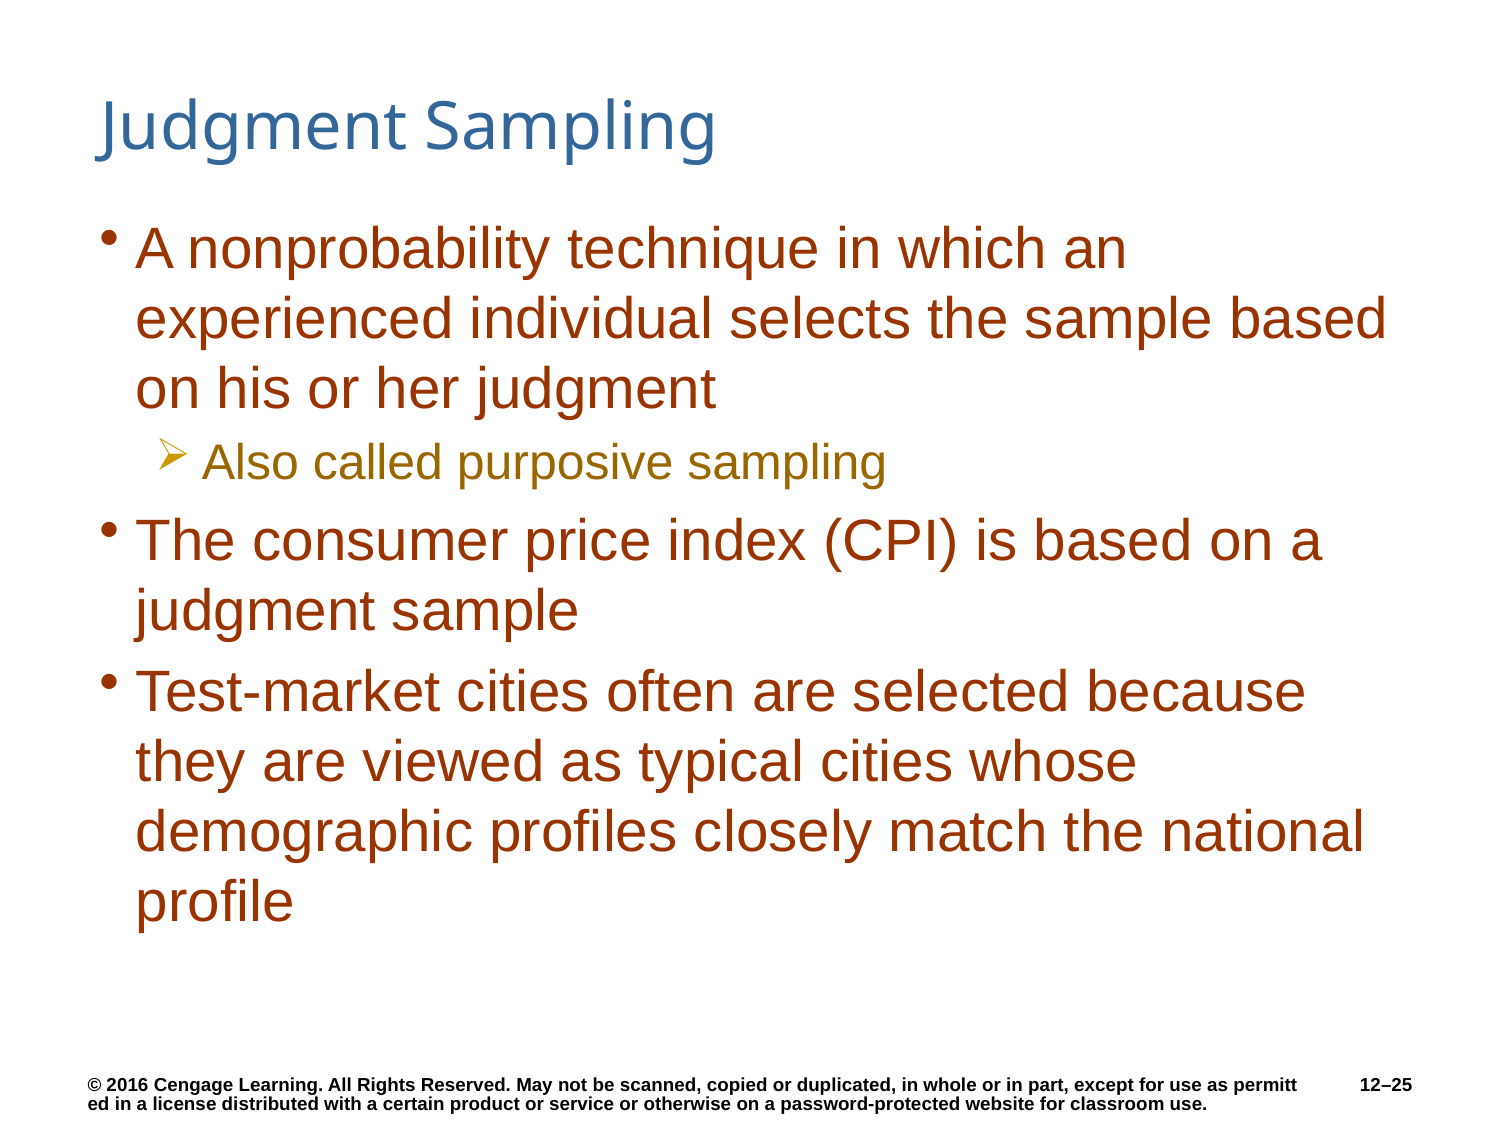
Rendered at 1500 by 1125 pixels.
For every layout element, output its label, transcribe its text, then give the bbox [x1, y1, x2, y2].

footer © 2016 Cengage Learning. All Rights Reserved. May not be scanned, copied or duplicated, in whole or in part, except for use as permitted in a license distributed with a certain product or service or otherwise on a password-protected website for classroom use. [87, 1057, 1050, 1103]
slide_number 12–25 [1050, 1042, 1413, 1103]
title Judgment Sampling [85, 75, 1411, 171]
list A nonprobability technique in which an experienced individual selects the sample based on his or her judgment Also called purposive sampling The consumer price index (CPI) is based on a judgment sample Test-market cities often are selected because they are viewed as typical cities whose demographic profiles closely match the national profile [84, 202, 1414, 1013]
